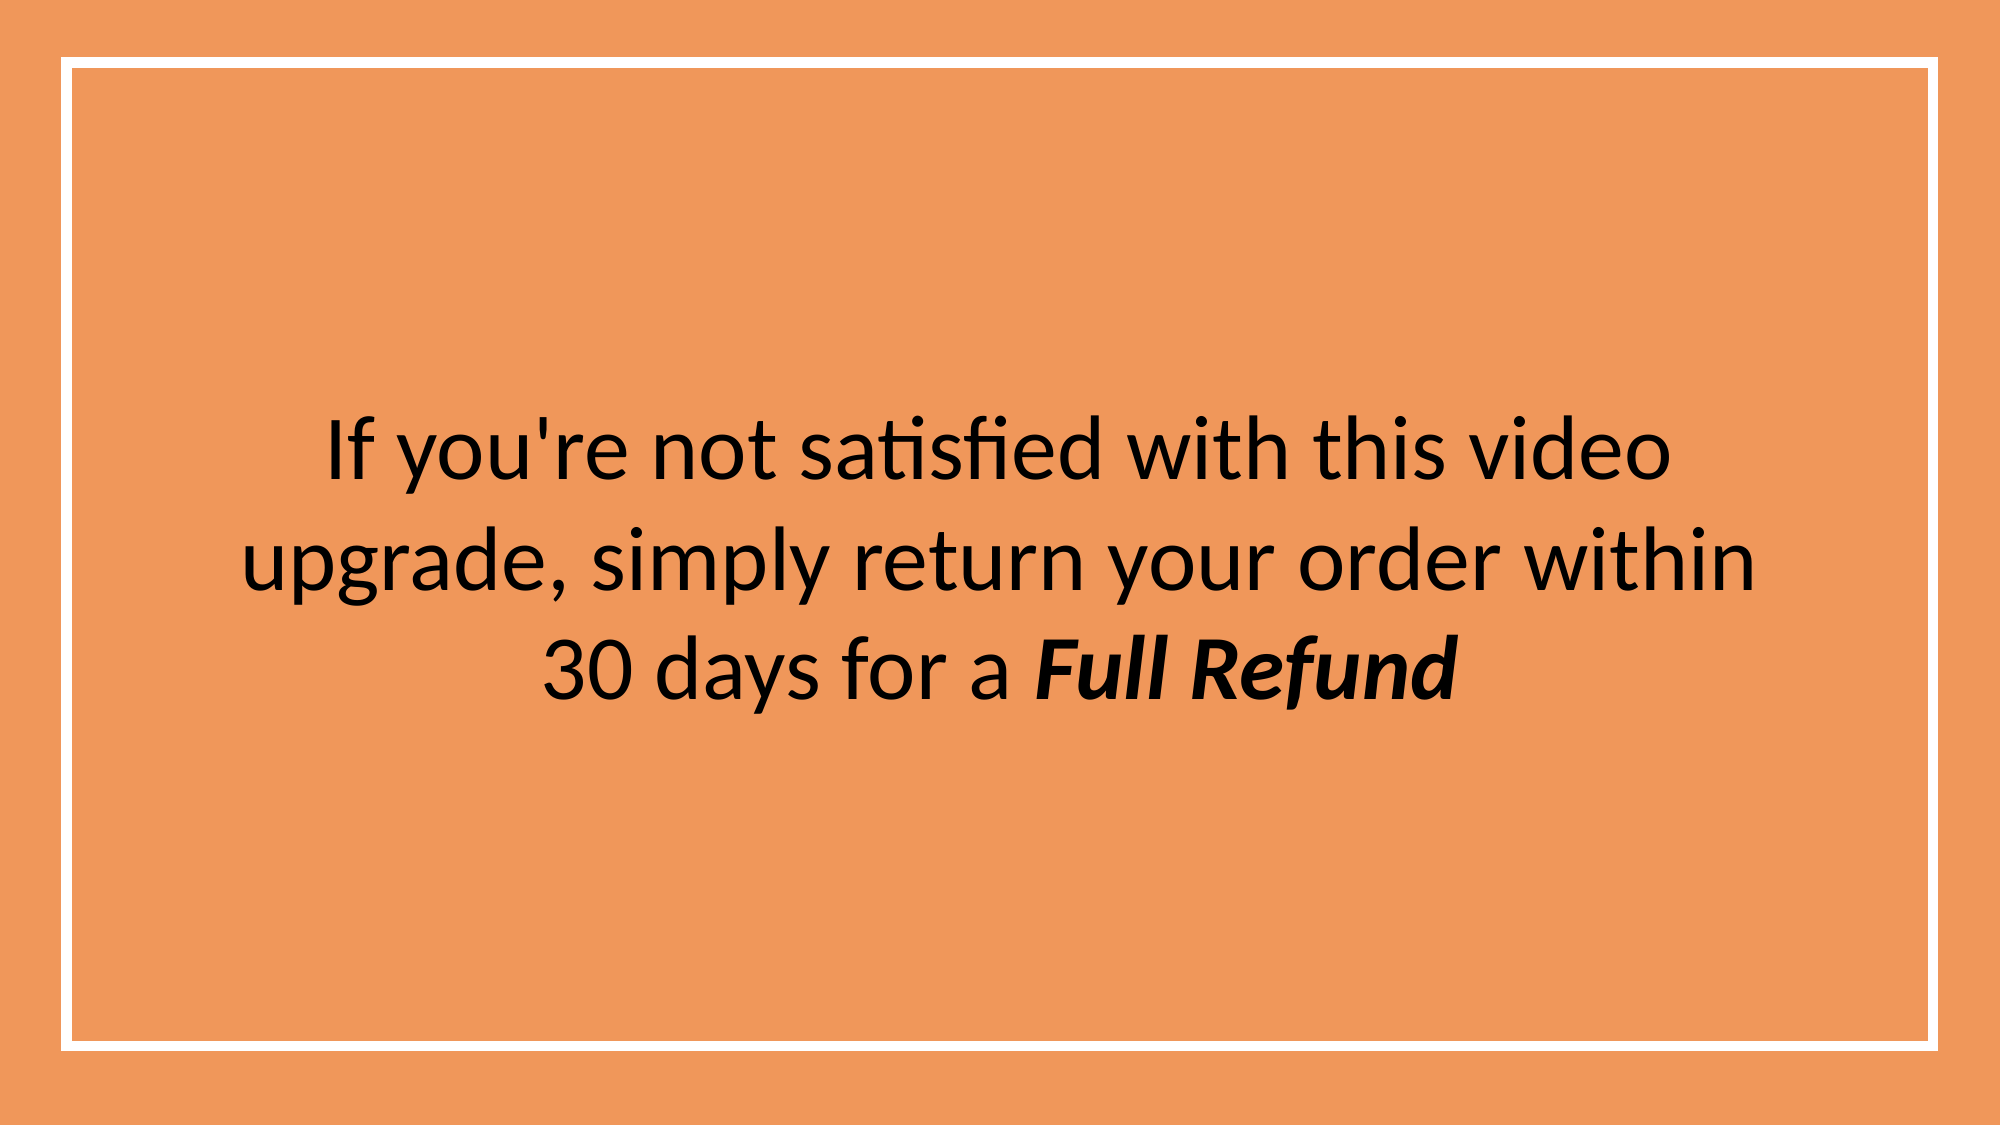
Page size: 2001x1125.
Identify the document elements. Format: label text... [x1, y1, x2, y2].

text_box [66, 61, 1934, 1047]
text_box If you're not satisfied with this video upgrade, simply return your order within 30 days for a Full Refund [225, 270, 1775, 726]
